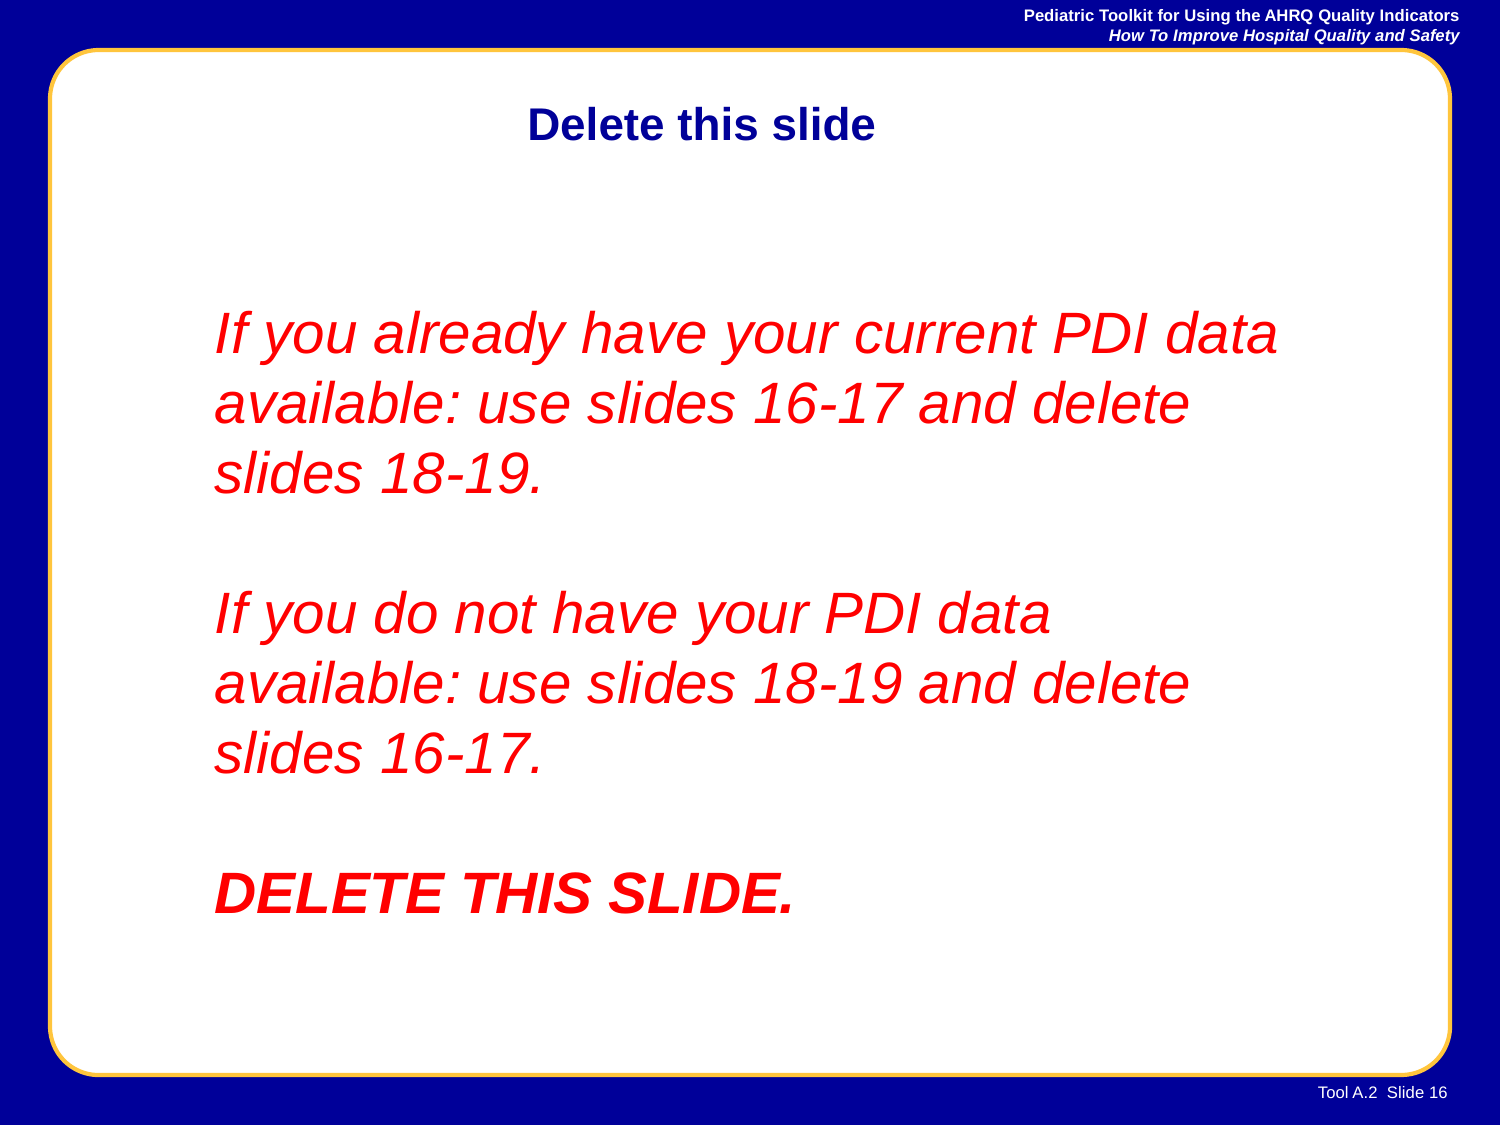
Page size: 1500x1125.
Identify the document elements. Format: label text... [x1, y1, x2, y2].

text_box If you already have your current PDI data available: use slides 16-17 and delete slides 18-19. If you do not have your PDI data available: use slides 18-19 and delete slides 16-17. DELETE THIS SLIDE. [200, 287, 1300, 933]
title Delete this slide [512, 87, 938, 163]
